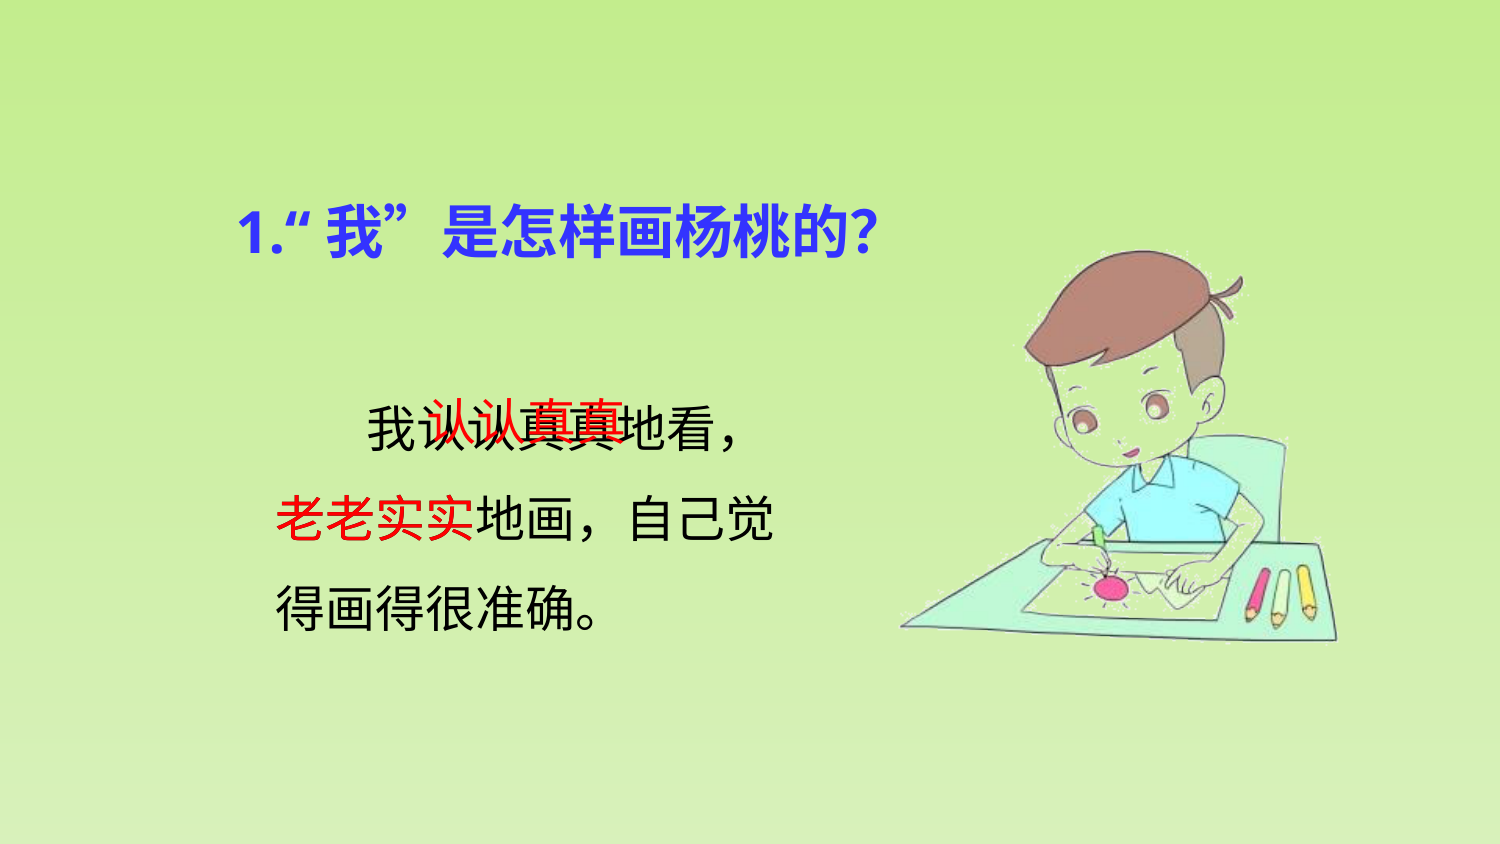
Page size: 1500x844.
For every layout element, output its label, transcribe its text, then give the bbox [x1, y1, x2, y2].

text_box 1.“我”是怎样画杨桃的？ [220, 187, 923, 273]
text_box 老老实实 [260, 479, 544, 555]
text_box 我认认真真地看，老老实实地画，自己觉得画得很准确。 [260, 360, 829, 645]
text_box 认认真真 [412, 383, 656, 458]
picture [887, 236, 1351, 658]
